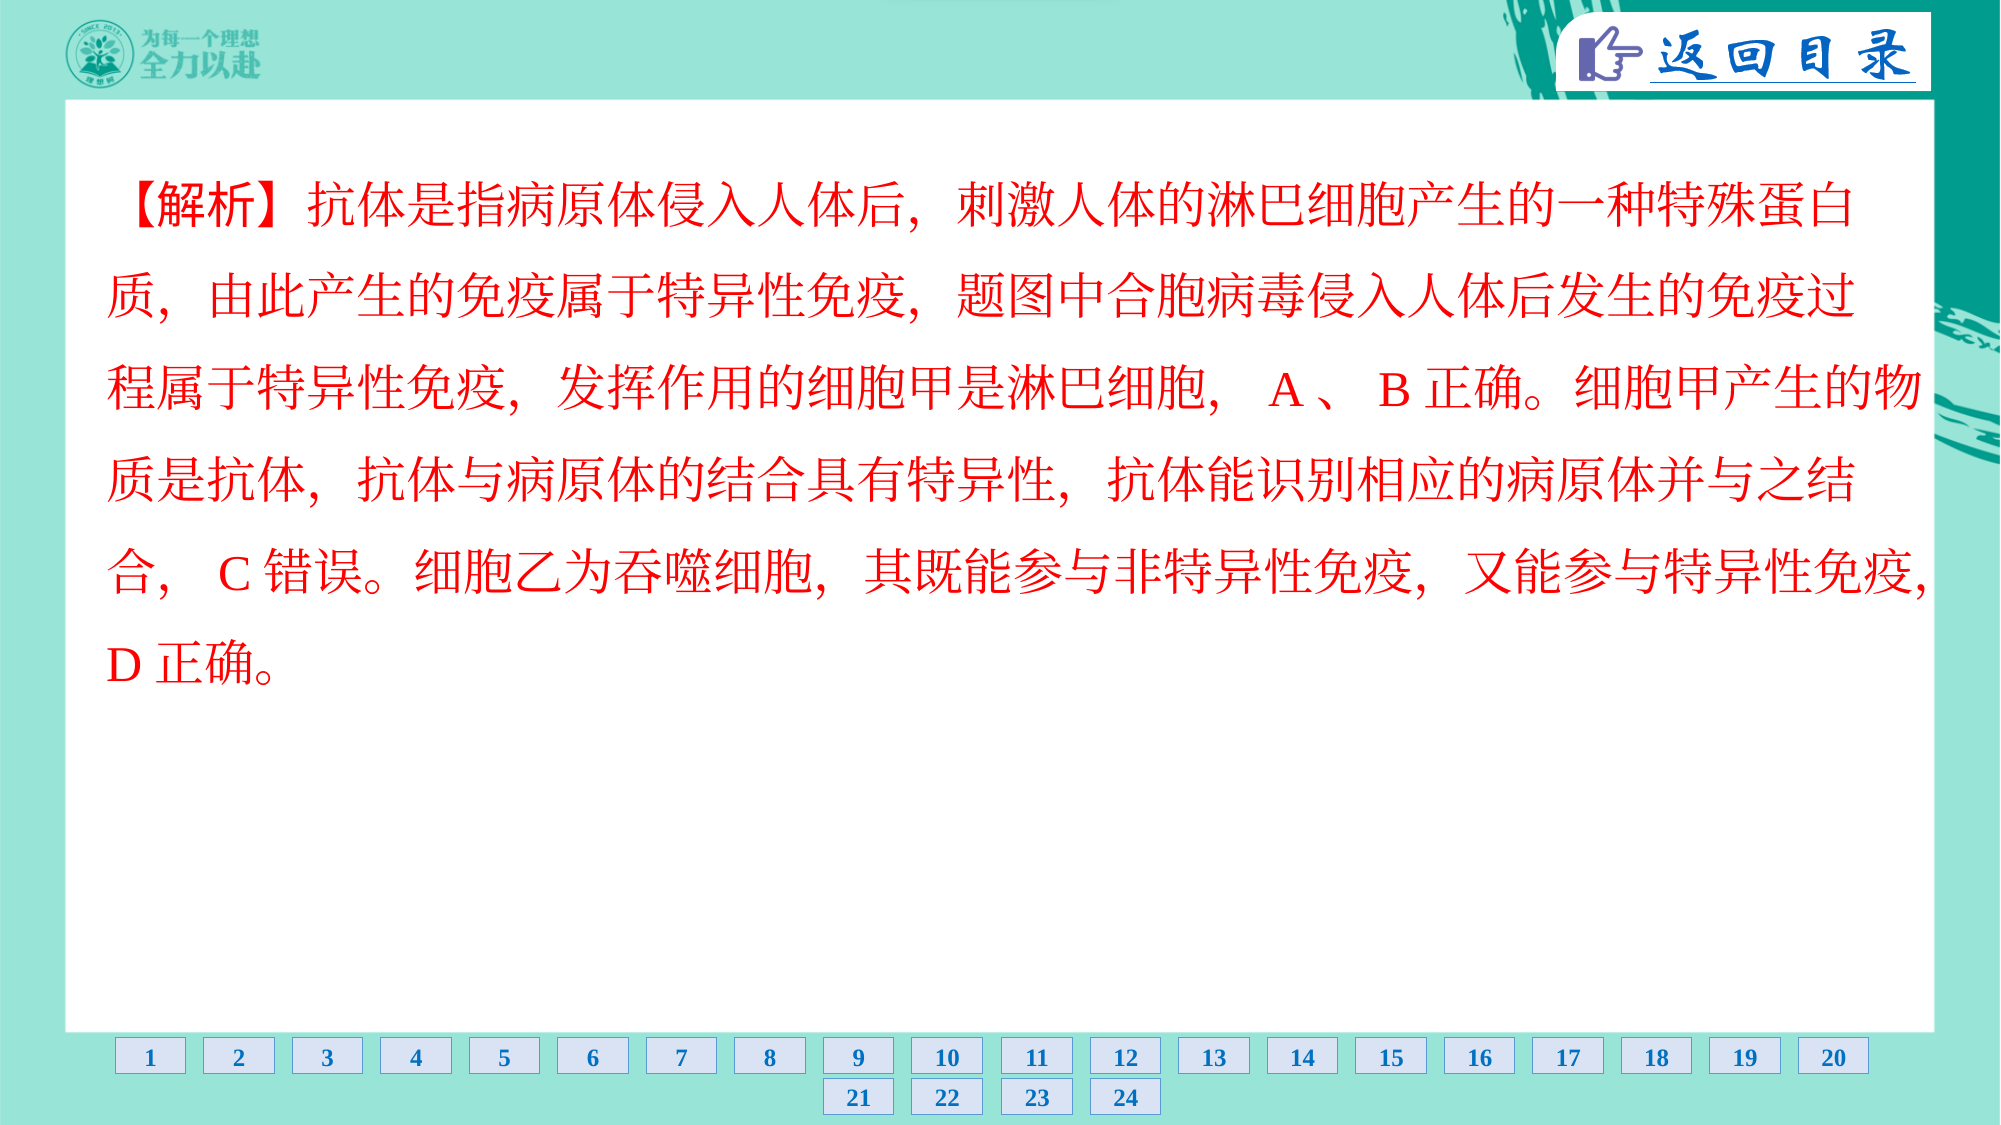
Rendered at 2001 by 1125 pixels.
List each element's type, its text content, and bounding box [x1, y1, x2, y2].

picture [0, 0, 2000, 1125]
text_box 【解析】抗体是指病原体侵入人体后，刺激人体的淋巴细胞产生的一种特殊蛋白 质，由此产生的免疫属于特异性免疫，题图中合胞病毒侵入人体后发生的免疫过 程属于特异性免疫，发挥作用的细胞甲是淋巴细胞，A、B正确。细胞甲产生的物 质是抗体，抗体与病原体的结合具有特异性，抗体能识别相应的病原体并与之结 合，C错误。细胞乙为吞噬细胞，其既能参与非特异性免疫，又能参与特异性免疫， D正确。 [106, 141, 1895, 692]
